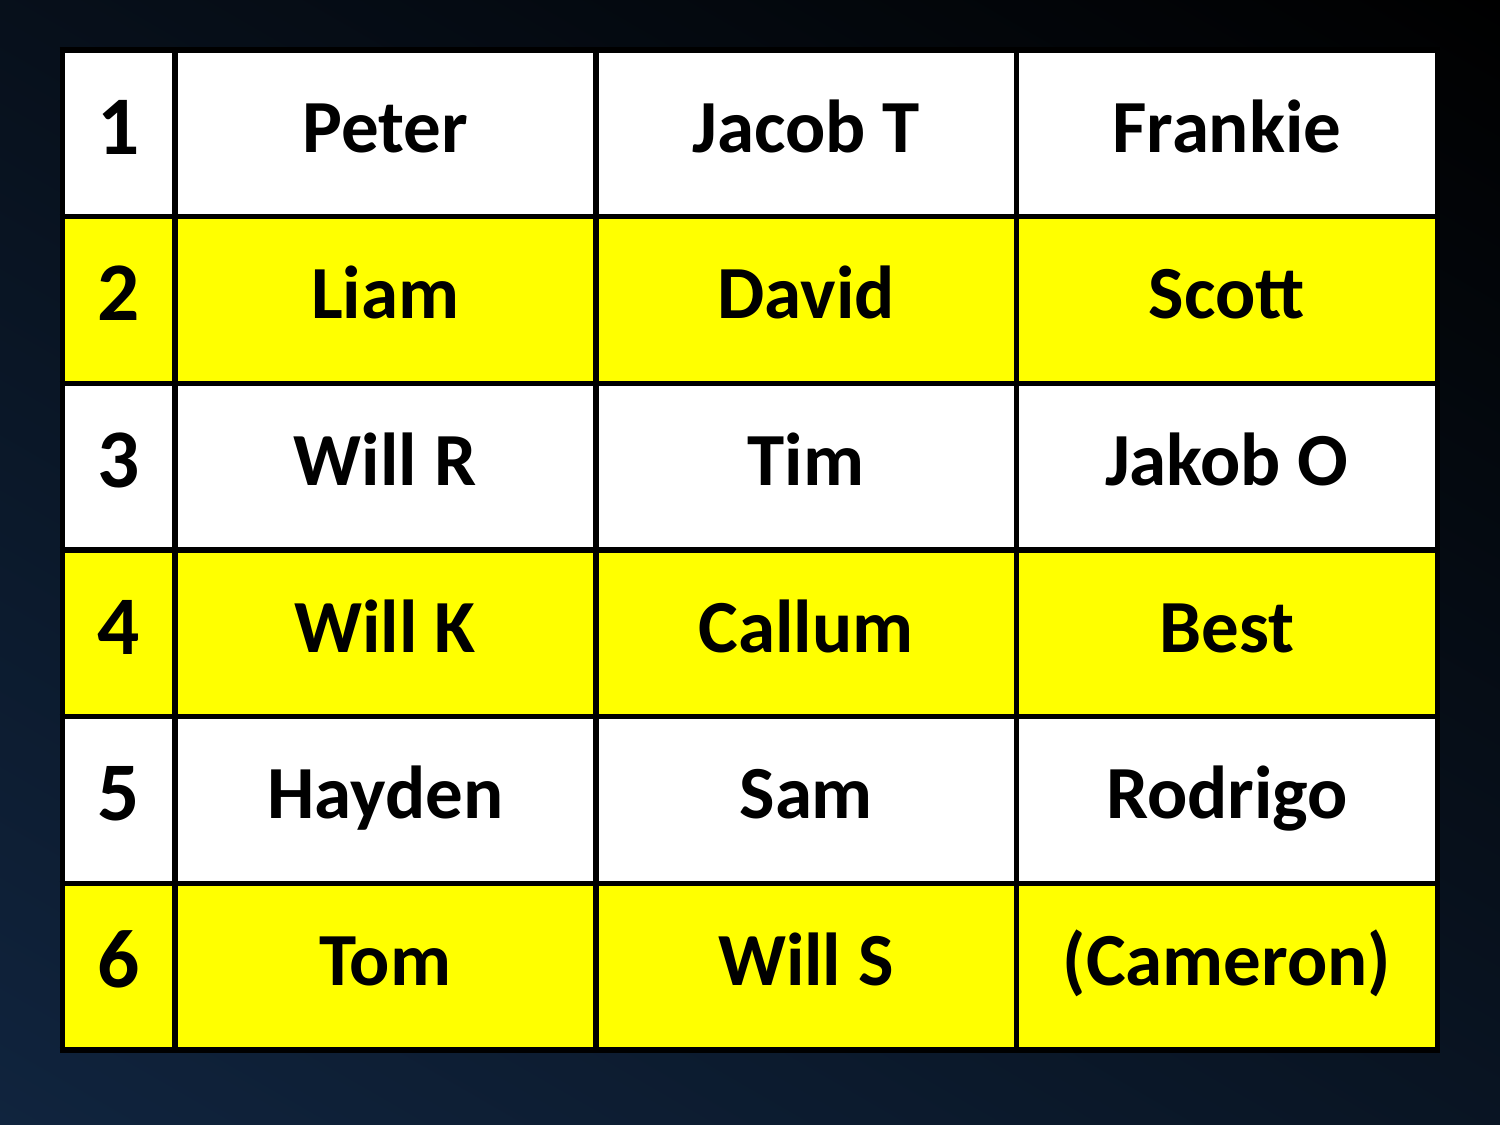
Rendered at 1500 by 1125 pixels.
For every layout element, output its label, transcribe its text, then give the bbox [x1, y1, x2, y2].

table_cell Liam [178, 219, 593, 381]
table_header Jacob T [599, 53, 1014, 214]
table_cell 4 [65, 553, 172, 714]
table_header Peter [178, 53, 593, 214]
table_cell Jakob O [1019, 386, 1435, 547]
table_cell Tom [178, 886, 593, 1047]
table_cell Best [1019, 553, 1435, 714]
table_cell 3 [65, 386, 172, 547]
table_cell 5 [65, 719, 172, 881]
table_cell David [599, 219, 1014, 381]
table_cell (Cameron) [1019, 886, 1435, 1047]
table_cell Hayden [178, 719, 593, 881]
table_cell Sam [599, 719, 1014, 881]
table_cell 2 [65, 219, 172, 381]
table_cell Will R [178, 386, 593, 547]
table_cell Tim [599, 386, 1014, 547]
table_cell Will S [599, 886, 1014, 1047]
table_header Frankie [1019, 53, 1435, 214]
table_cell Rodrigo [1019, 719, 1435, 881]
table_header 1 [65, 53, 172, 214]
table_cell Will K [178, 553, 593, 714]
table_cell 6 [65, 886, 172, 1047]
table_cell Scott [1019, 219, 1435, 381]
table_cell Callum [599, 553, 1014, 714]
